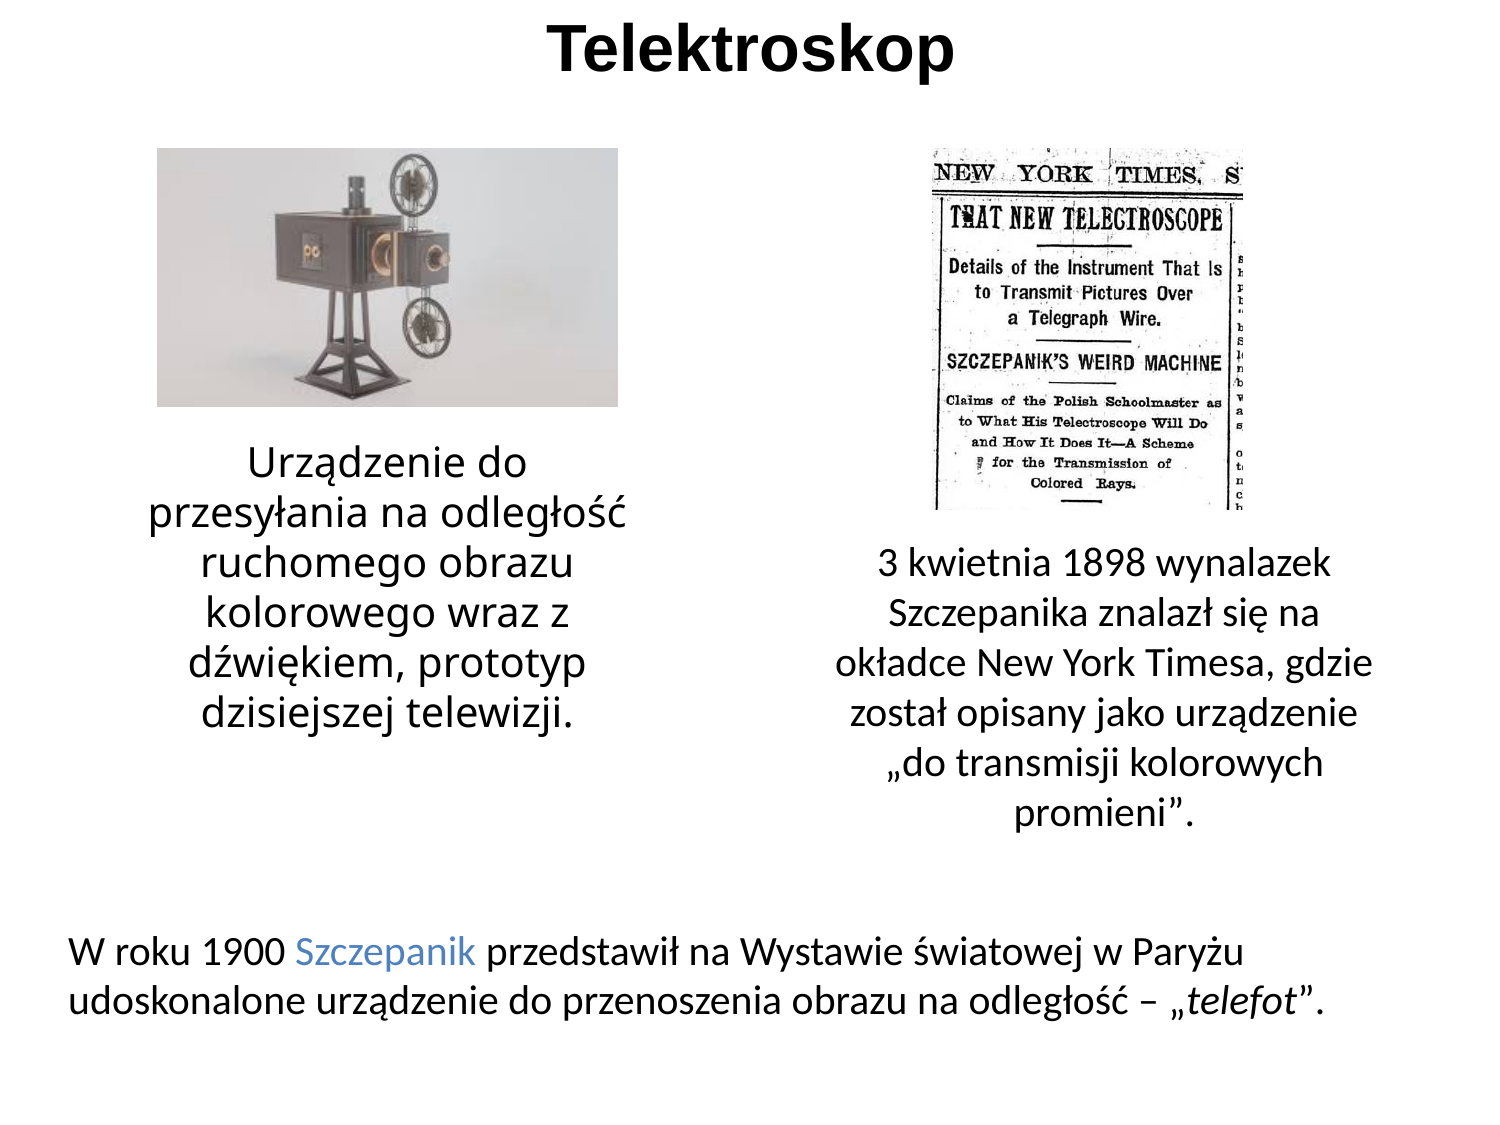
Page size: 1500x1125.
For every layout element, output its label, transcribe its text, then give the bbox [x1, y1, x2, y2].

text_box W roku 1900 Szczepanik przedstawił na Wystawie światowej w Paryżu udoskonalone urządzenie do przenoszenia obrazu na odległość – „telefot”. [53, 915, 1447, 1031]
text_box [123, 148, 652, 697]
text_box Telektroskop [1, 0, 1500, 92]
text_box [808, 148, 1400, 846]
